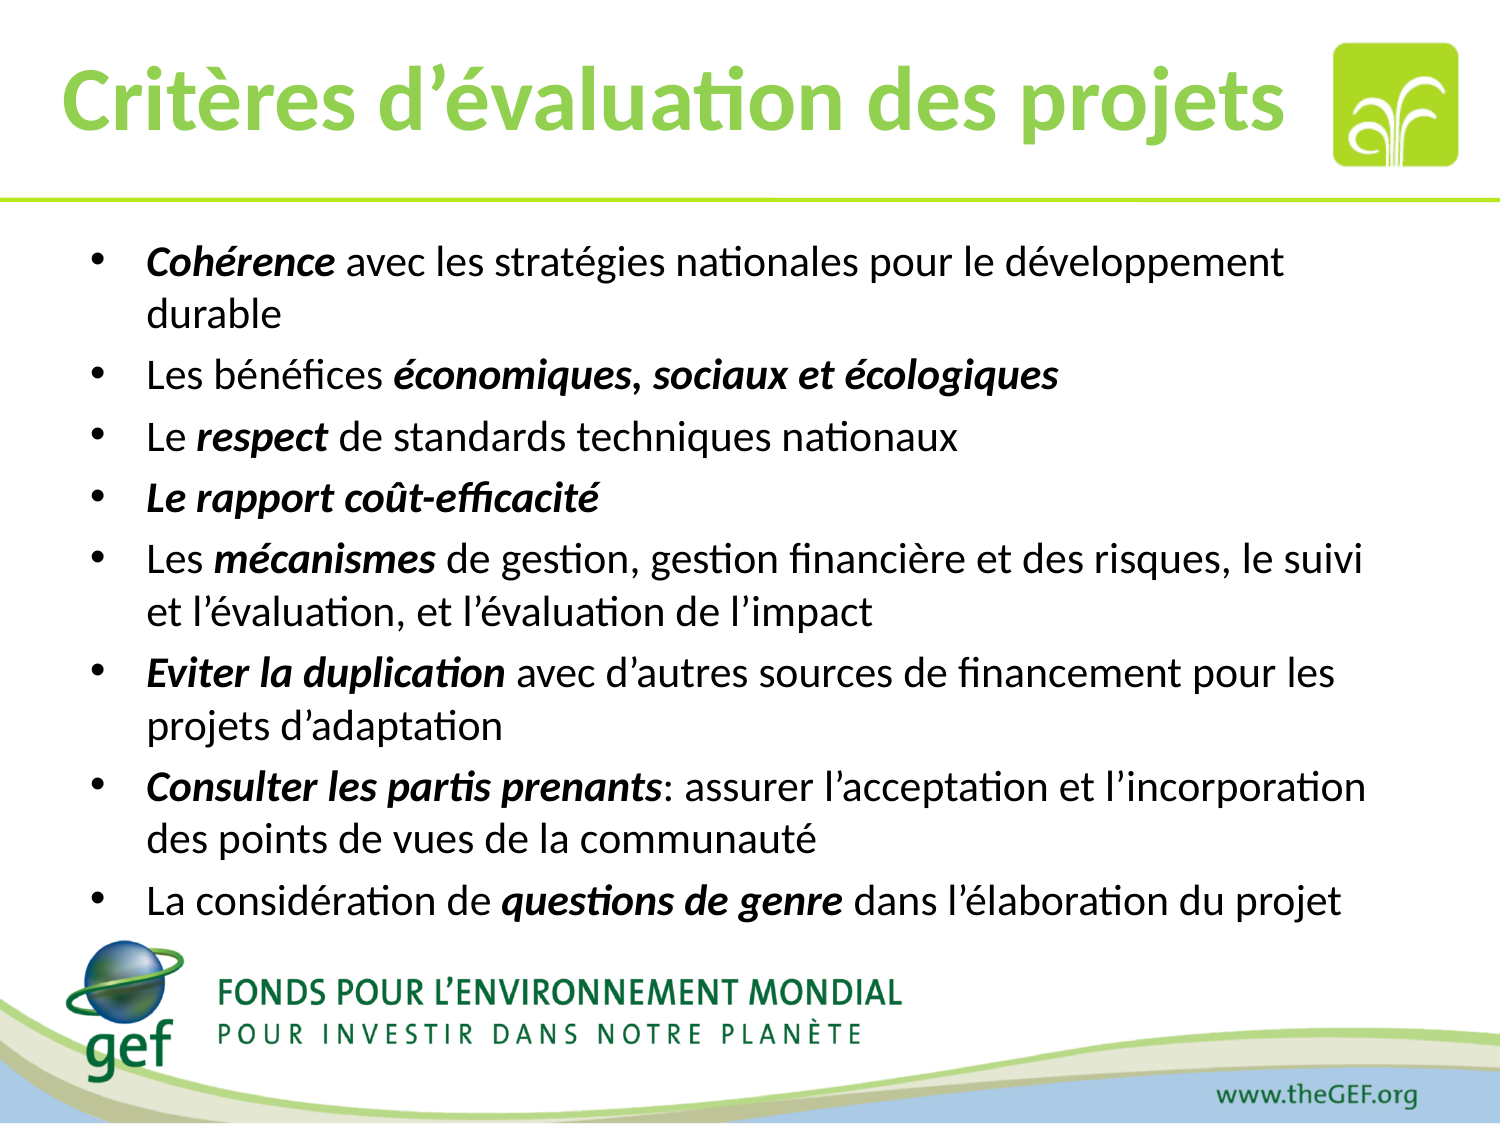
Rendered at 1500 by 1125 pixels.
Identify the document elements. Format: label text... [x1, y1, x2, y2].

list Cohérence avec les stratégies nationales pour le développement durable Les bénéfices économiques, sociaux et écologiques Le respect de standards techniques nationaux Le rapport coût-efficacité Les mécanismes de gestion, gestion financière et des risques, le suivi et l’évaluation, et l’évaluation de l’impact Eviter la duplication avec d’autres sources de financement pour les projets d’adaptation Consulter les partis prenants: assurer l’acceptation et l’incorporation des points de vues de la communauté La considération de questions de genre dans l’élaboration du projet [74, 224, 1426, 938]
picture [1299, 24, 1476, 181]
title Critères d’évaluation des projets [0, 0, 1351, 188]
picture [0, 912, 1500, 1125]
